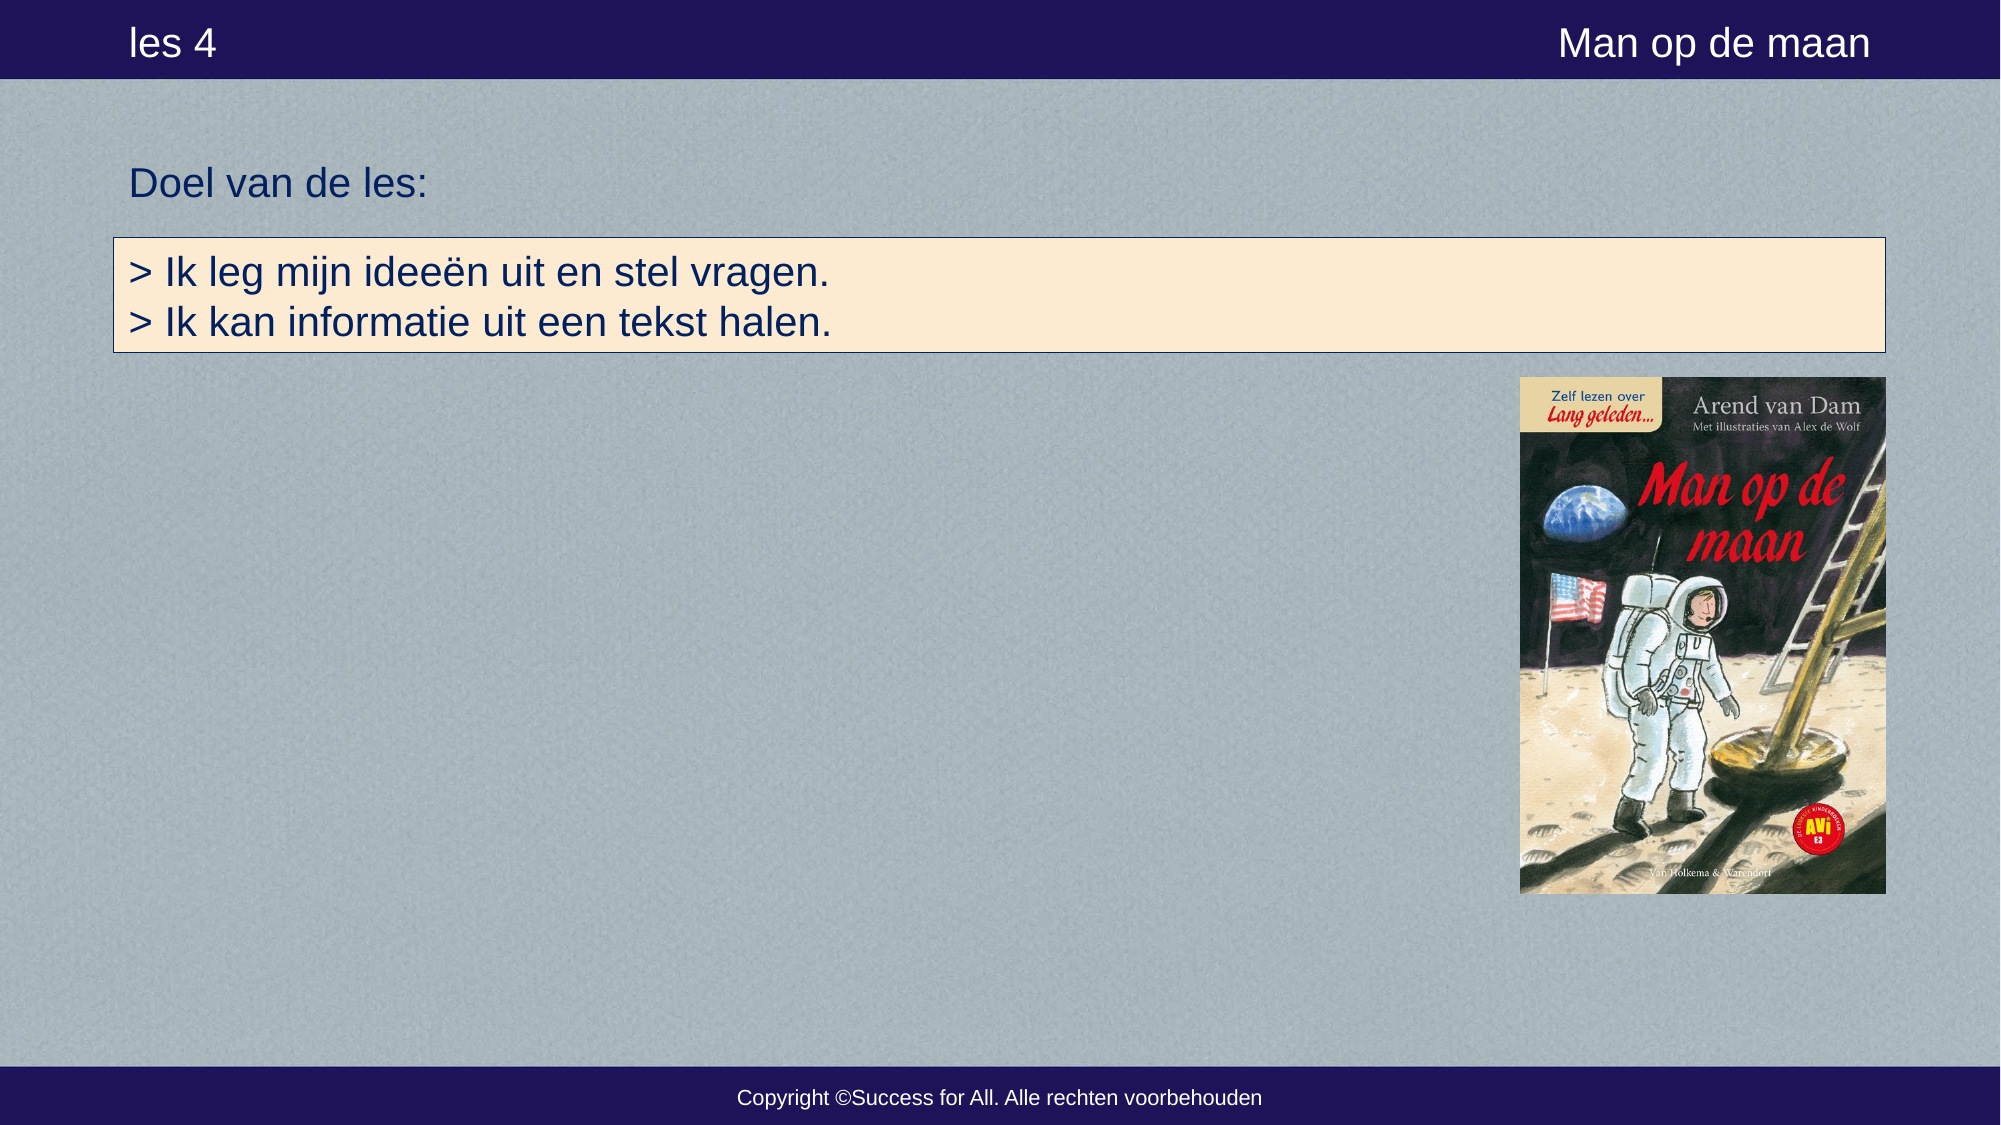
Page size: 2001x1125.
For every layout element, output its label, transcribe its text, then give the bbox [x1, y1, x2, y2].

text_box les 4 [114, 8, 354, 73]
text_box Copyright ©Success for All. Alle rechten voorbehouden [0, 1076, 2000, 1125]
text_box Man op de maan [999, 8, 1886, 73]
text_box > Ik leg mijn ideeën uit en stel vragen. > Ik kan informatie uit een tekst halen. [113, 237, 1886, 353]
text_box Doel van de les: [113, 148, 1635, 214]
picture [0, 0, 2001, 1125]
